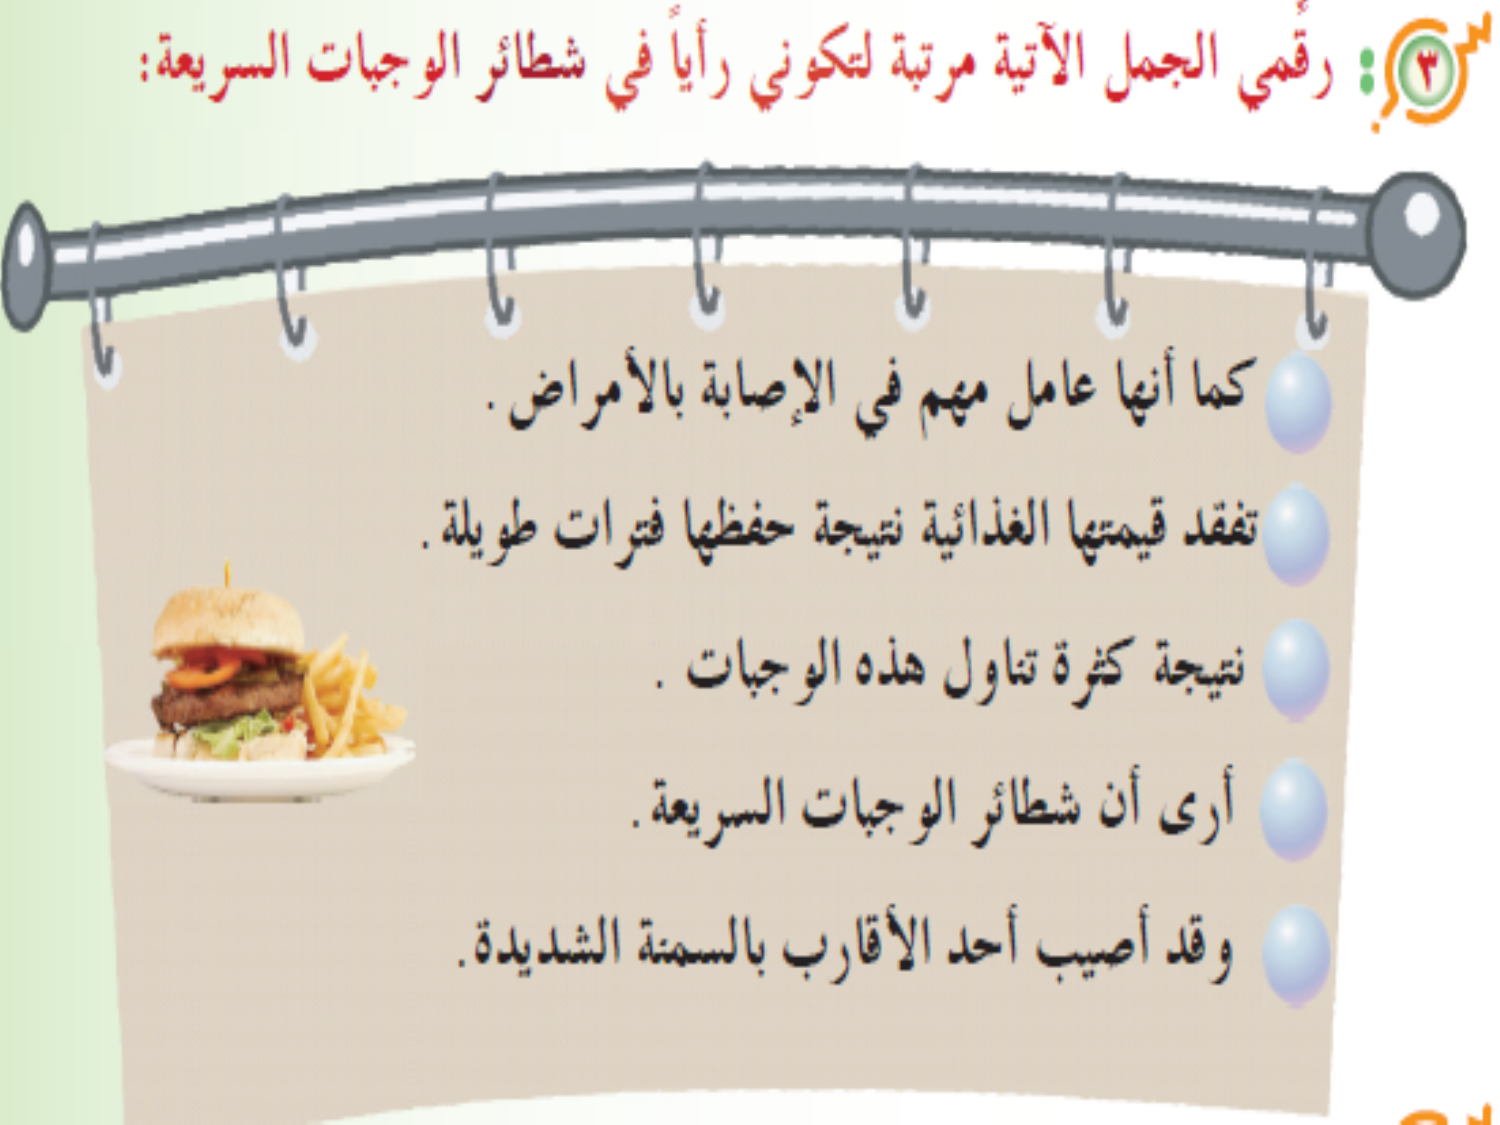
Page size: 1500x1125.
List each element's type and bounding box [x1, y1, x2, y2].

list [0, 0, 1500, 1125]
